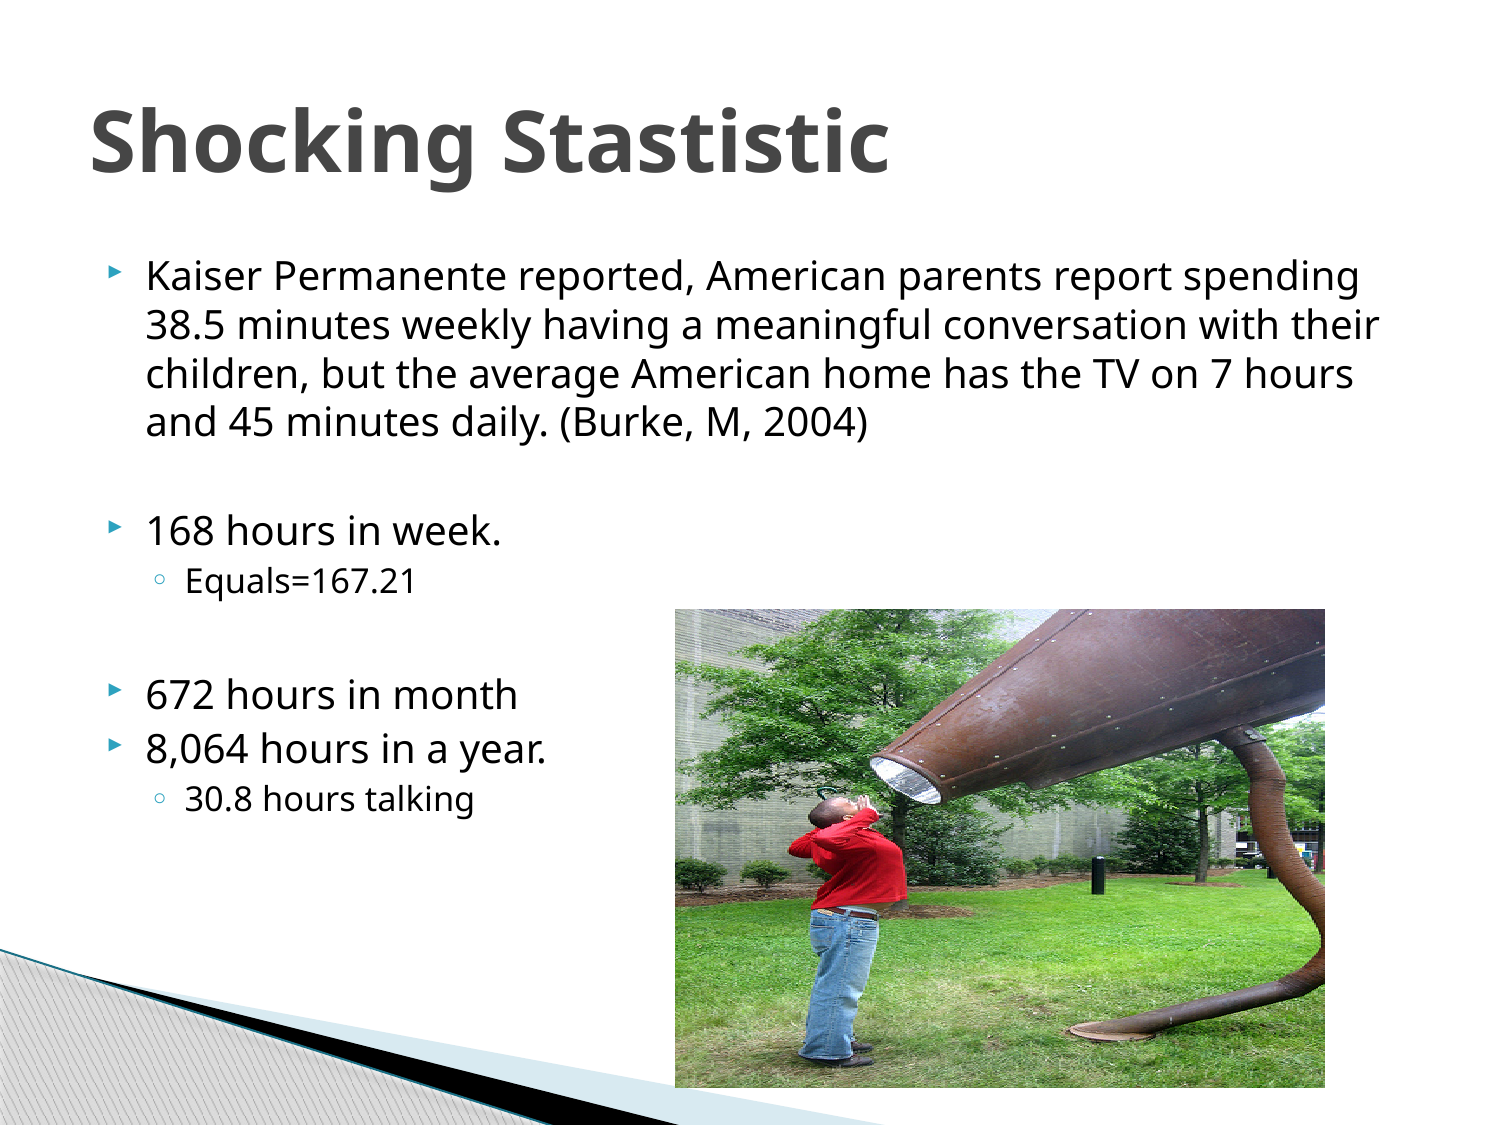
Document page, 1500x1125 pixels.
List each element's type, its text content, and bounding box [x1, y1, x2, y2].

title Shocking Stastistic [75, 45, 1425, 233]
list Kaiser Permanente reported, American parents report spending 38.5 minutes weekly having a meaningful conversation with their children, but the average American home has the TV on 7 hours and 45 minutes daily. (Burke, M, 2004) 168 hours in week. Equals=167.21 672 hours in month 8,064 hours in a year. 30.8 hours talking [75, 243, 1425, 986]
picture [674, 608, 1326, 1088]
